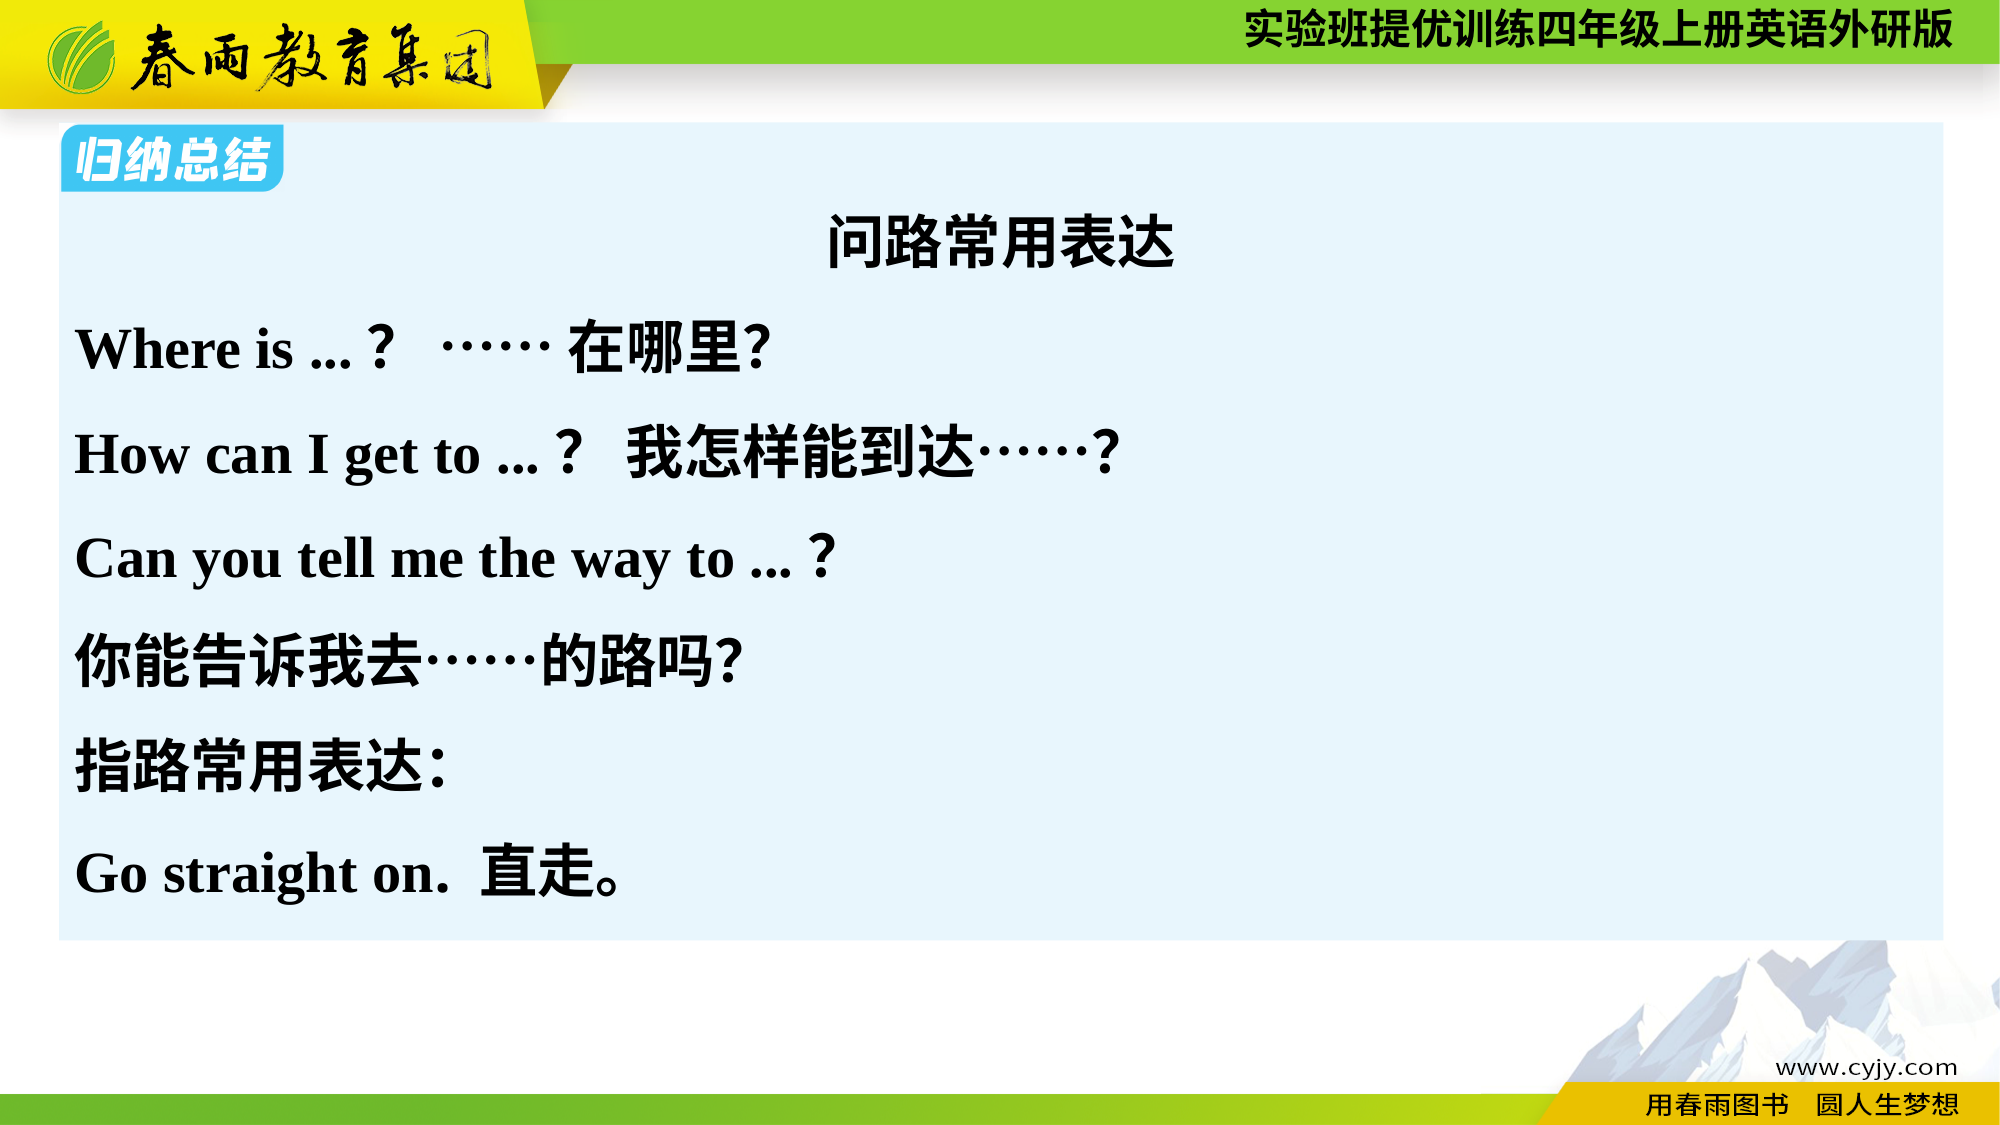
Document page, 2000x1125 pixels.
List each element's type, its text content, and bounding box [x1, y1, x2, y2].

list 问路常用表达 Where is ...？ …… 在哪里？ How can I get to ...？ 我怎样能到达……？ Can you tell me the way to ...？ 你能告诉我去……的路吗？ 指路常用表达： Go straight on. 直走。 [59, 122, 1944, 941]
picture [0, 0, 2000, 1125]
